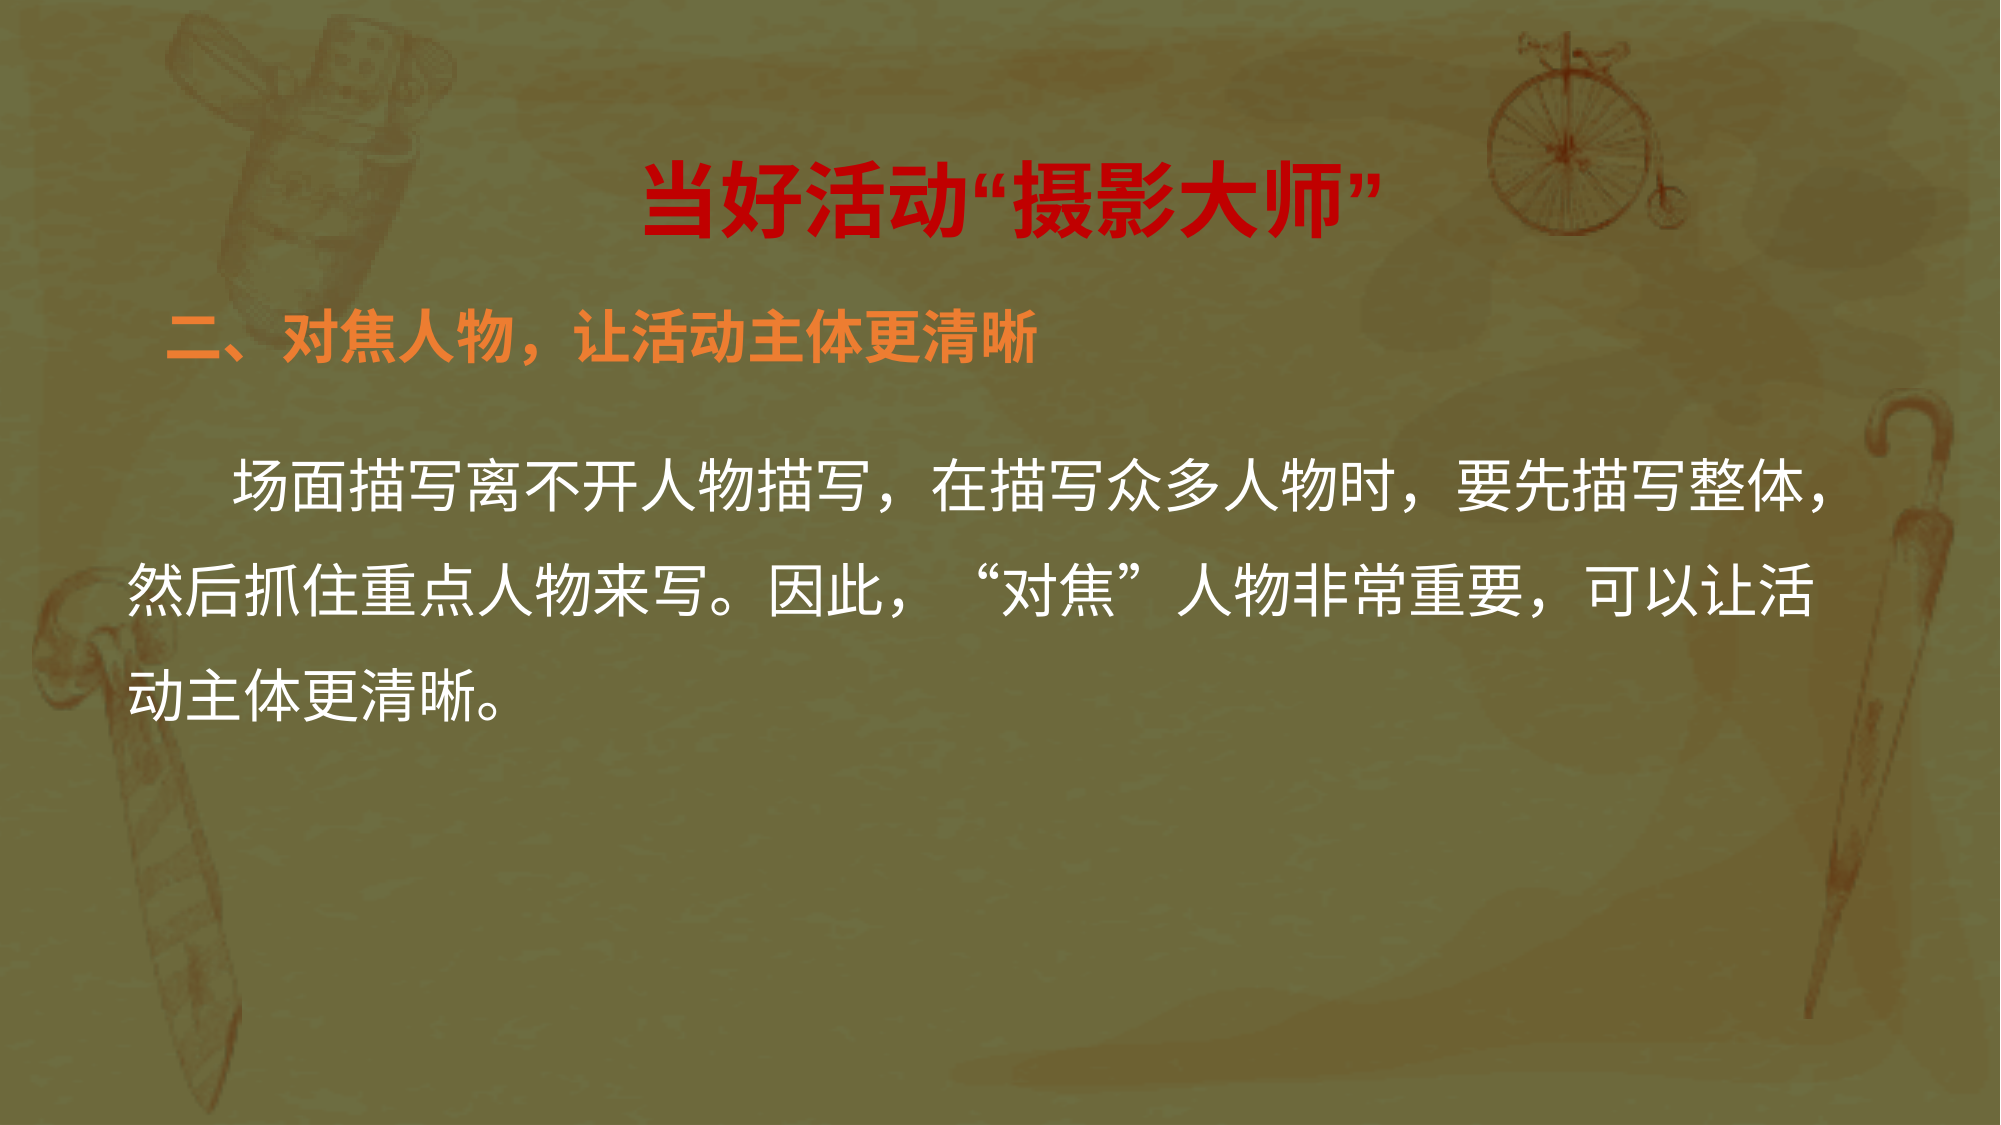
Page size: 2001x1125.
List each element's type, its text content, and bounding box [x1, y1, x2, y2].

text_box 场面描写离不开人物描写，在描写众多人物时，要先描写整体，然后抓住重点人物来写。因此，“对焦”人物非常重要，可以让活动主体更清晰。 [112, 406, 1888, 736]
picture [0, 0, 2000, 1125]
text_box 二、对焦人物，让活动主体更清晰 [150, 293, 1546, 378]
text_box 当好活动“摄影大师” [589, 140, 1434, 256]
